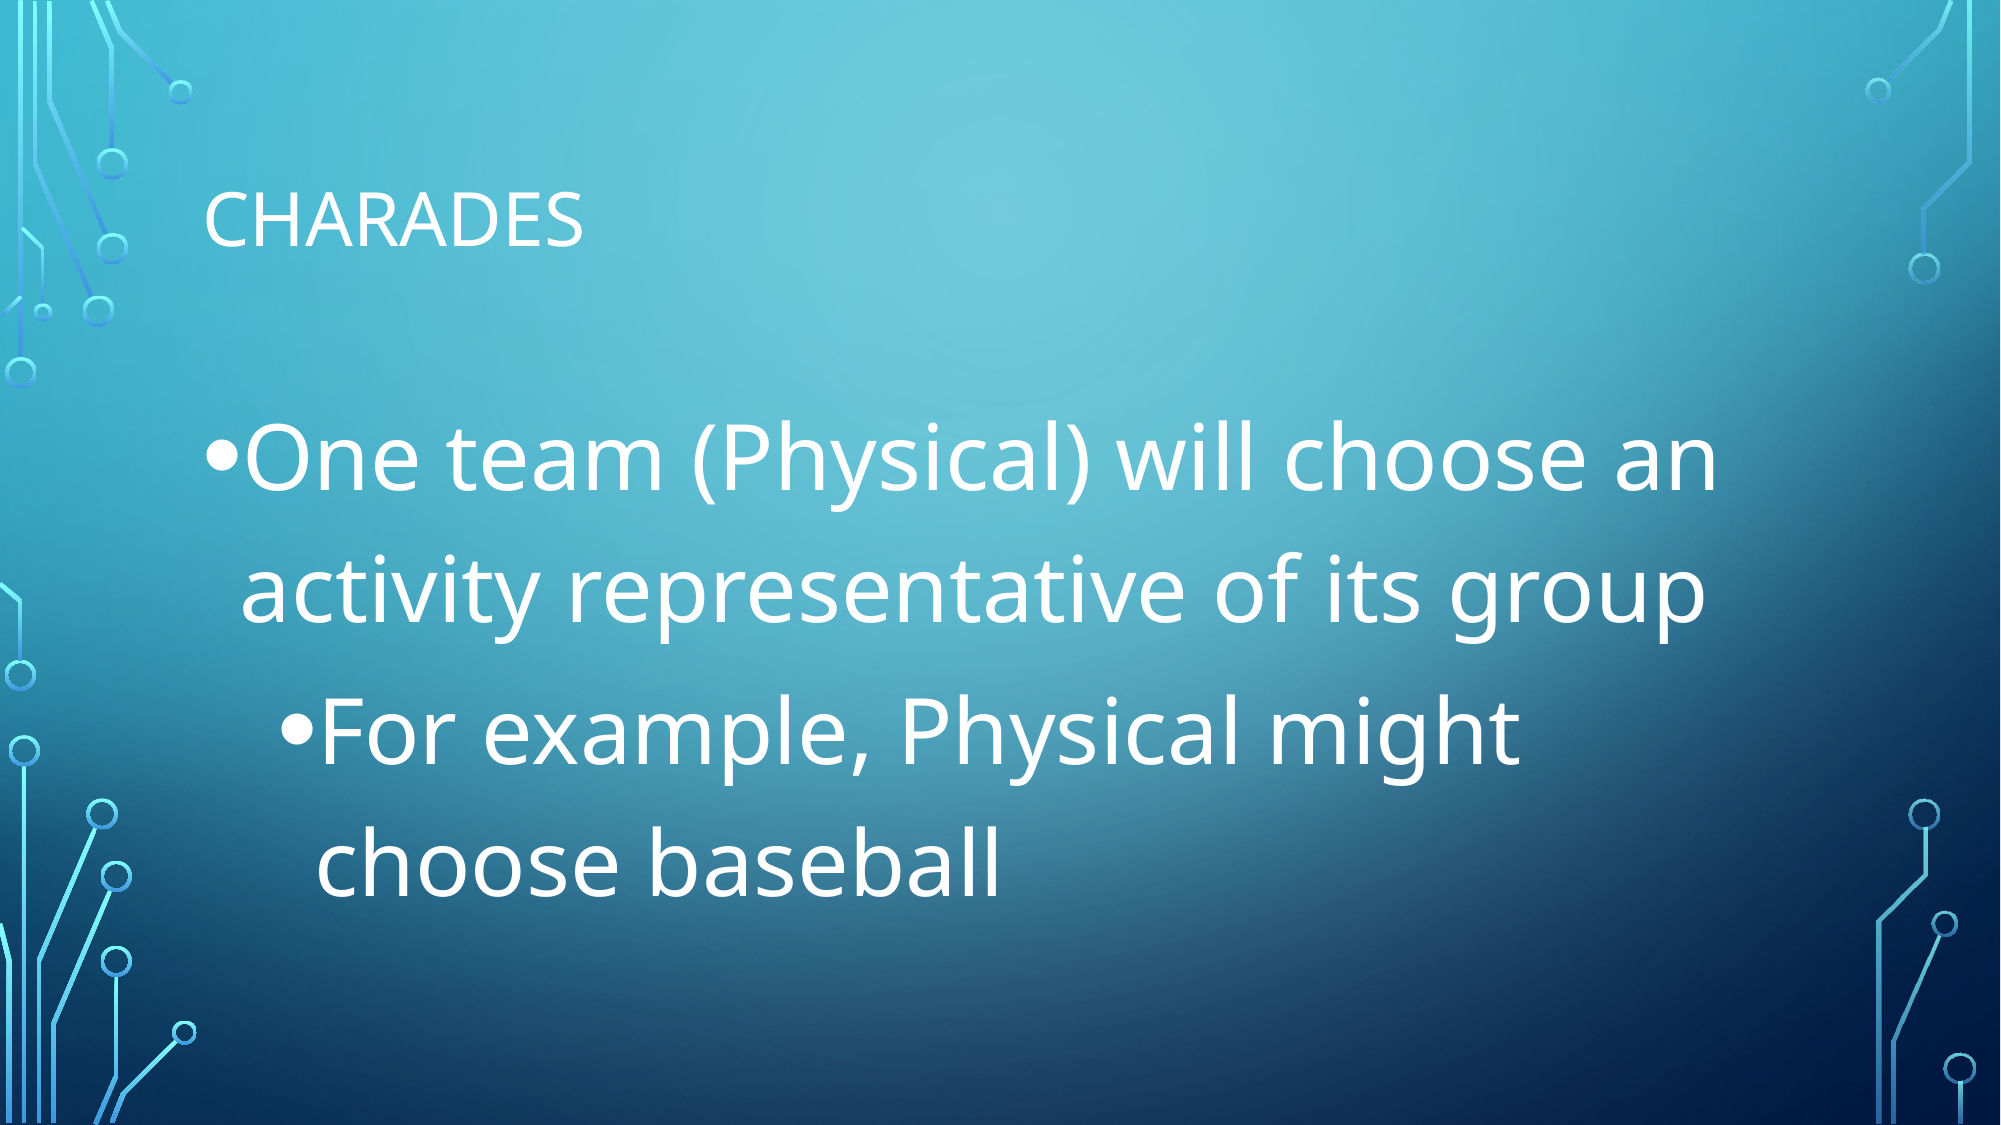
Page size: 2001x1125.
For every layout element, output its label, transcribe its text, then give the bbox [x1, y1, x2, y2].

title charades [187, 101, 1813, 344]
list One team (Physical) will choose an activity representative of its group For example, Physical might choose baseball [187, 369, 1813, 950]
